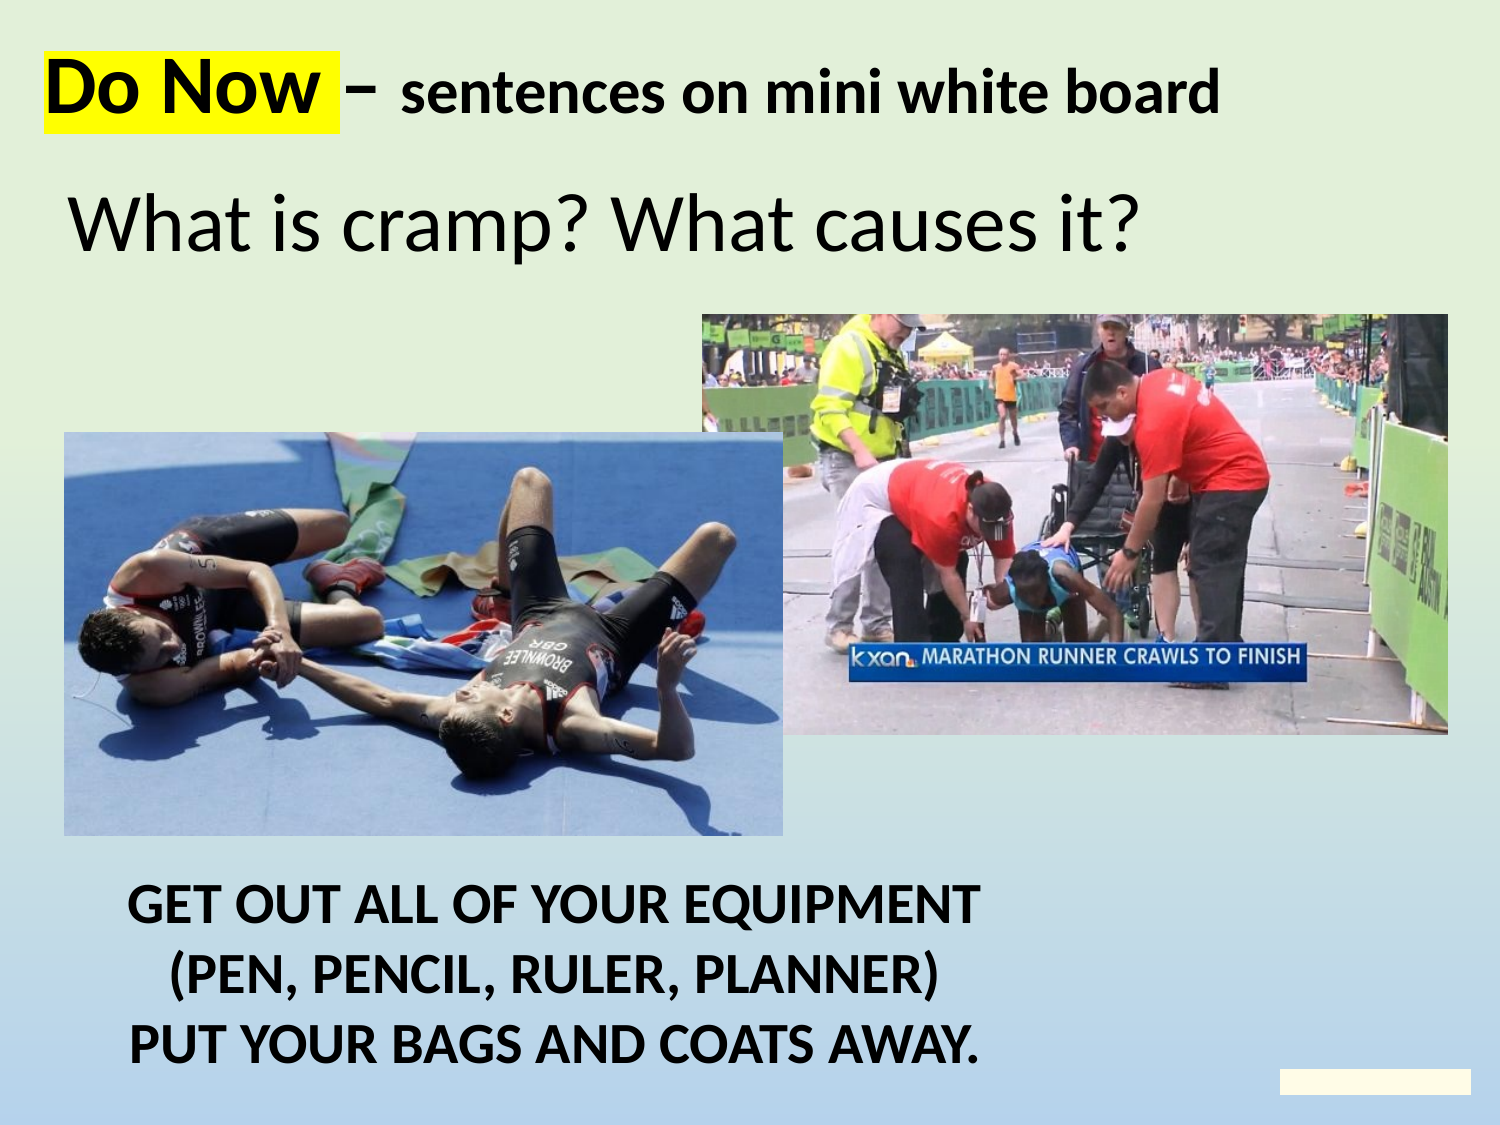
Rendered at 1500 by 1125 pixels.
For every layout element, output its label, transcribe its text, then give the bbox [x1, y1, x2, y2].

text_box What is cramp? What causes it? [53, 160, 1258, 276]
text_box GET OUT ALL OF YOUR EQUIPMENT (PEN, PENCIL, RULER, PLANNER) PUT YOUR BAGS AND COATS AWAY. [0, 857, 1140, 1083]
title Do Now – sentences on mini white board [29, 0, 1324, 173]
picture [64, 314, 1448, 836]
text_box [1280, 1069, 1471, 1095]
